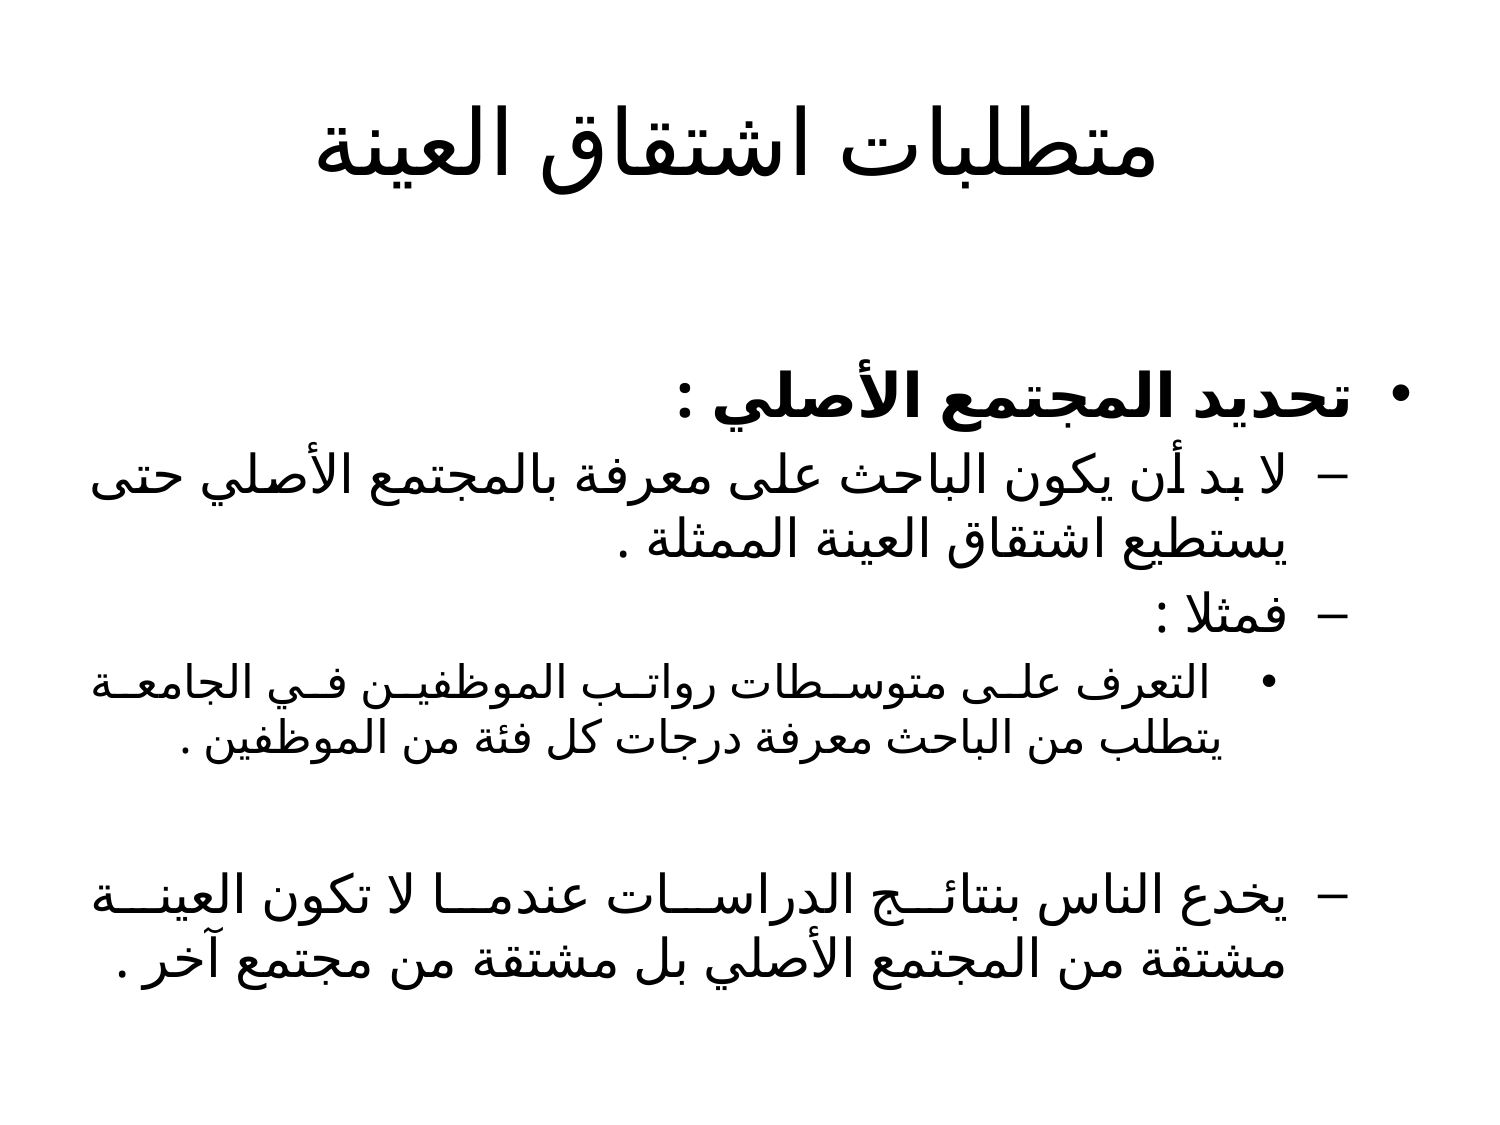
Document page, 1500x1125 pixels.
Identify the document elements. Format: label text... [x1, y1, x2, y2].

title متطلبات اشتقاق العينة [75, 45, 1425, 233]
list تحديد المجتمع الأصلي : لا بد أن يكون الباحث على معرفة بالمجتمع الأصلي حتى يستطيع اشتقاق العينة الممثلة . فمثلا : التعرف على متوسطات رواتب الموظفين في الجامعة يتطلب من الباحث معرفة درجات كل فئة من الموظفين . يخدع الناس بنتائج الدراسات عندما لا تكون العينة مشتقة من المجتمع الأصلي بل مشتقة من مجتمع آخر . [75, 262, 1425, 1005]
